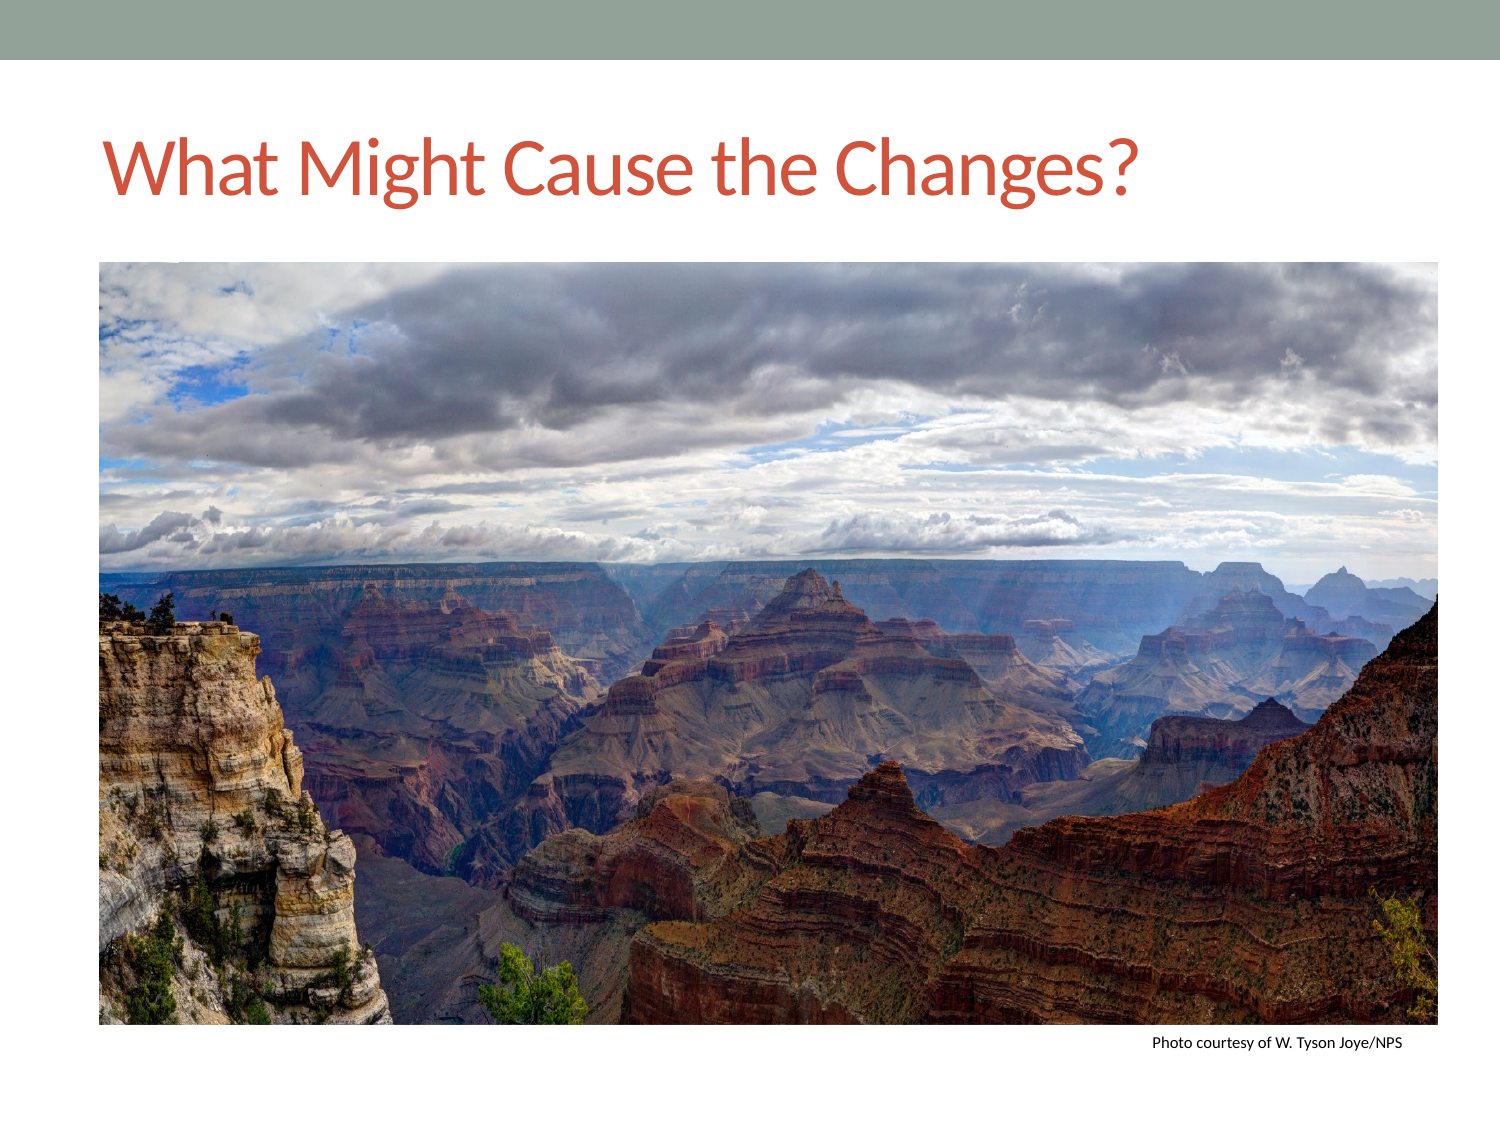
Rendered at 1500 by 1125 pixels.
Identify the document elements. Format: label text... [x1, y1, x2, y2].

text_box Photo courtesy of W. Tyson Joye/NPS [1137, 1024, 1450, 1060]
title What Might Cause the Changes? [87, 75, 1425, 250]
picture [99, 262, 1438, 1026]
